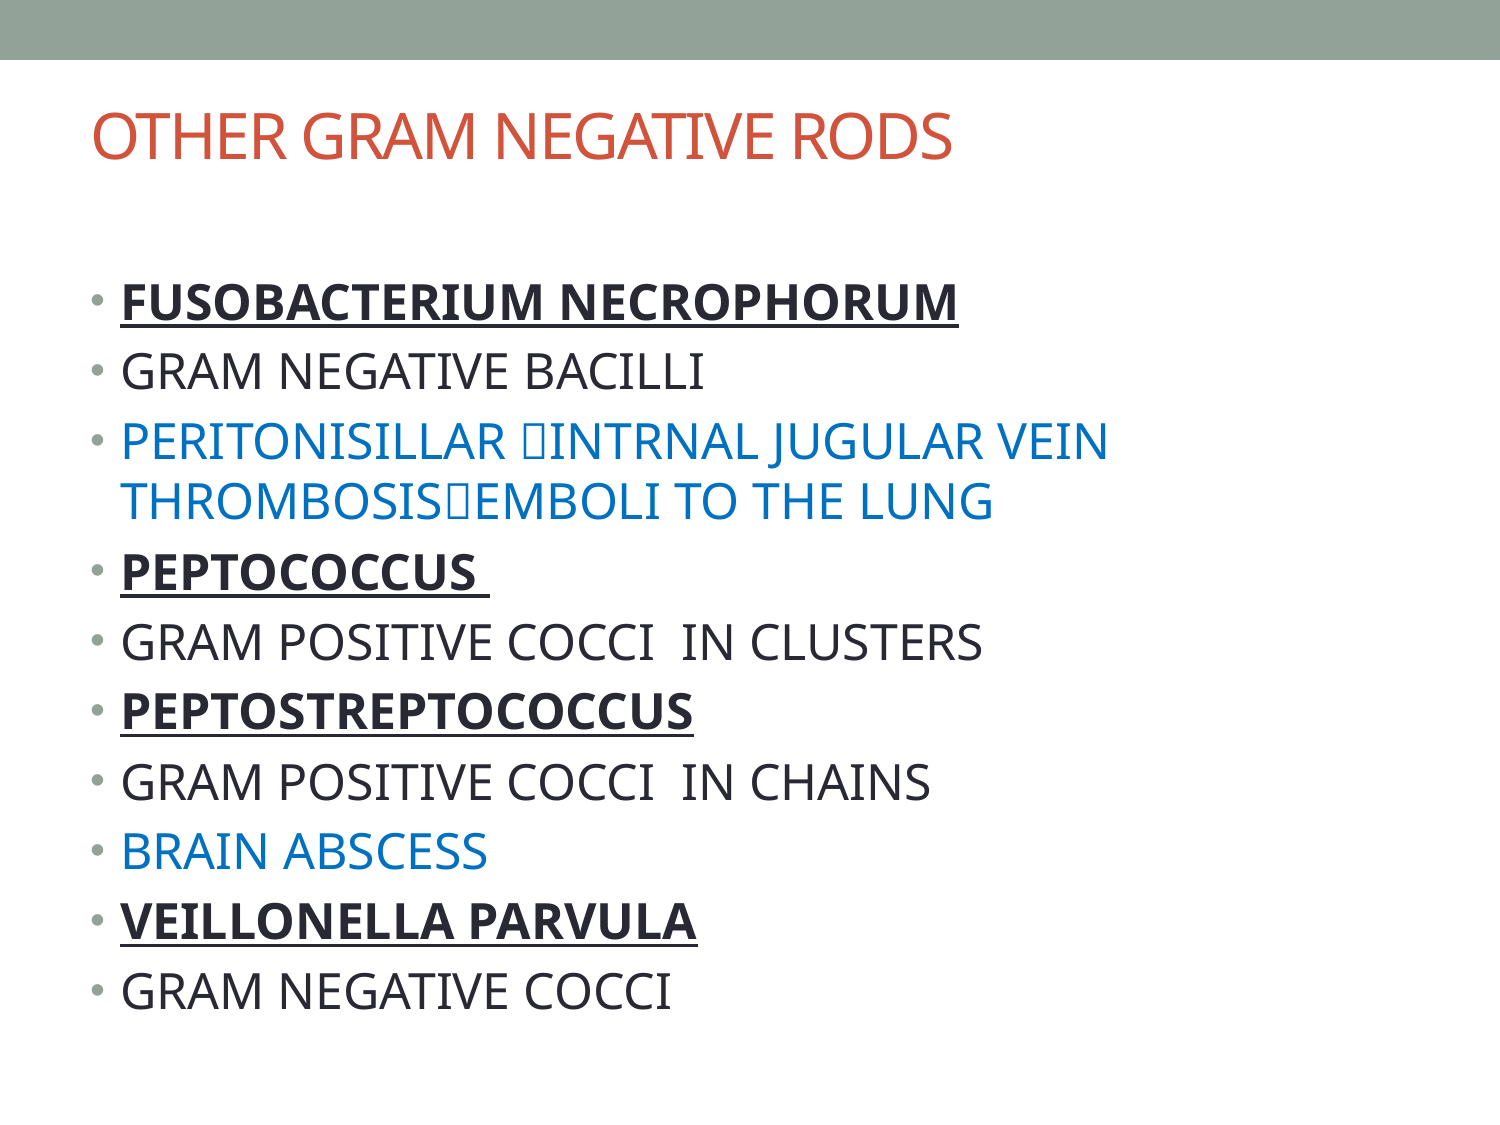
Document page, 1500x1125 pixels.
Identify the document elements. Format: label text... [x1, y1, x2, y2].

title OTHER GRAM NEGATIVE RODS [75, 87, 1425, 250]
list FUSOBACTERIUM NECROPHORUM GRAM NEGATIVE BACILLI PERITONISILLAR INTRNAL JUGULAR VEIN THROMBOSISEMBOLI TO THE LUNG PEPTOCOCCUS GRAM POSITIVE COCCI IN CLUSTERS PEPTOSTREPTOCOCCUS GRAM POSITIVE COCCI IN CHAINS BRAIN ABSCESS VEILLONELLA PARVULA GRAM NEGATIVE COCCI [75, 262, 1425, 1063]
